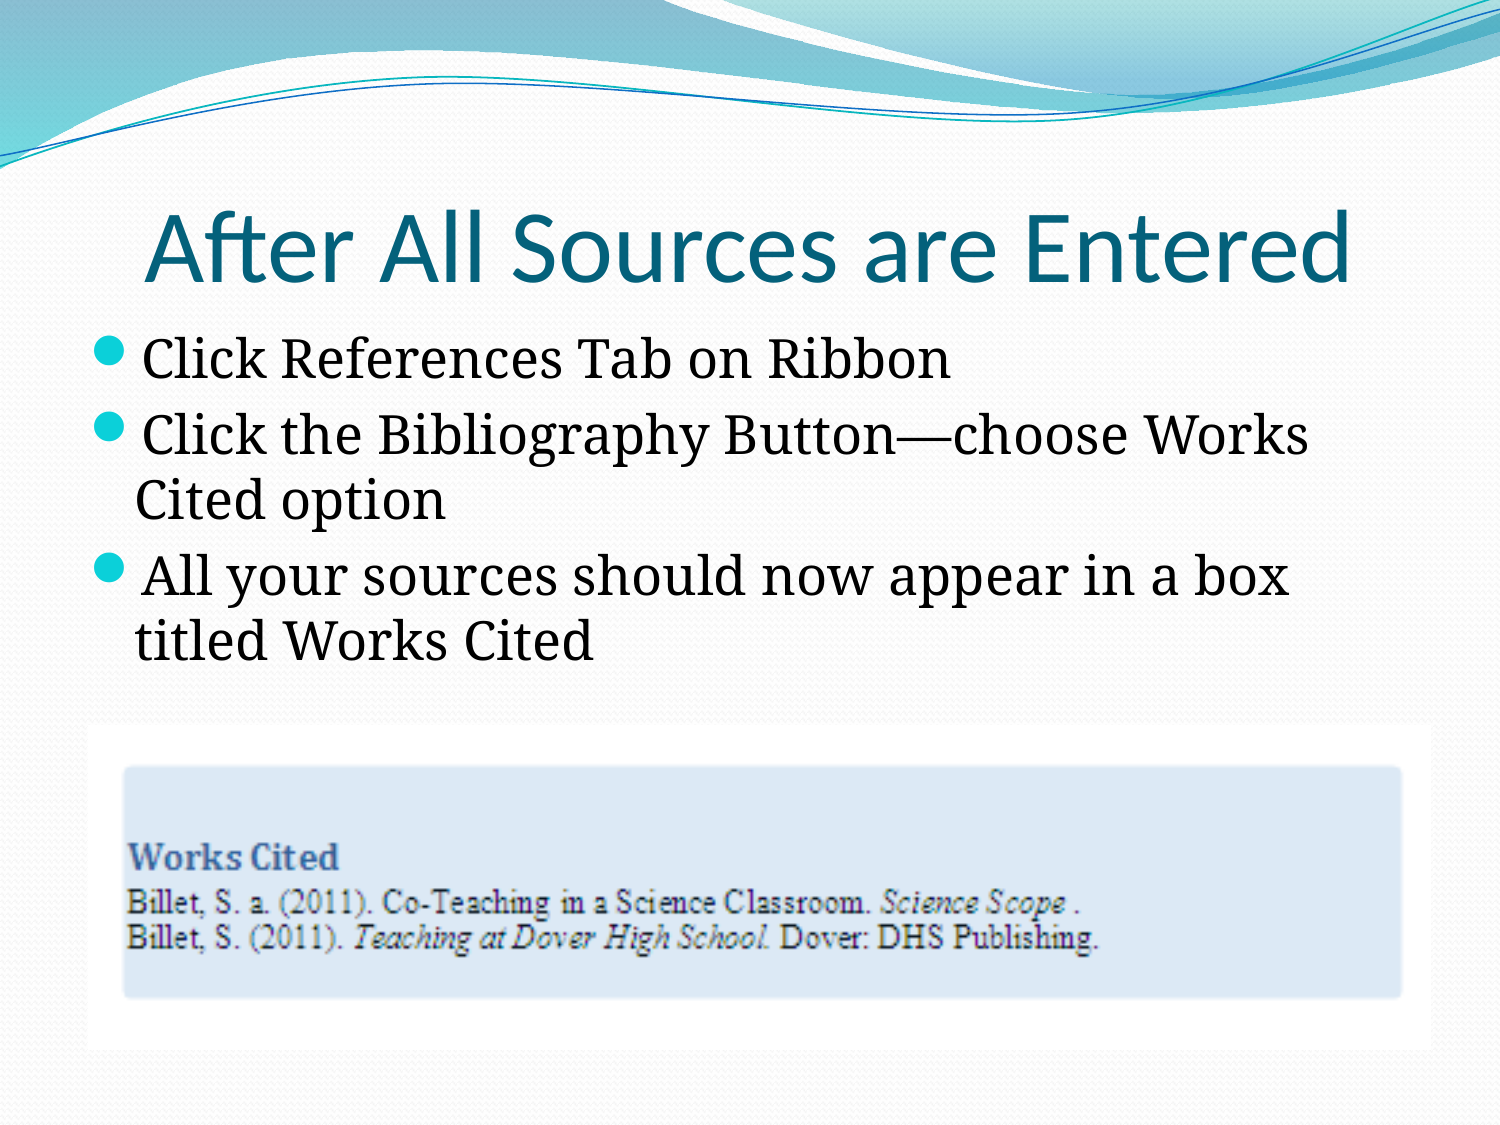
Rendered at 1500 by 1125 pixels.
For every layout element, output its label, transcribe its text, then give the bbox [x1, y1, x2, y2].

title After All Sources are Entered [75, 115, 1425, 303]
picture [87, 724, 1432, 1051]
list Click References Tab on Ribbon Click the Bibliography Button—choose Works Cited option All your sources should now appear in a box titled Works Cited [75, 317, 1425, 1038]
